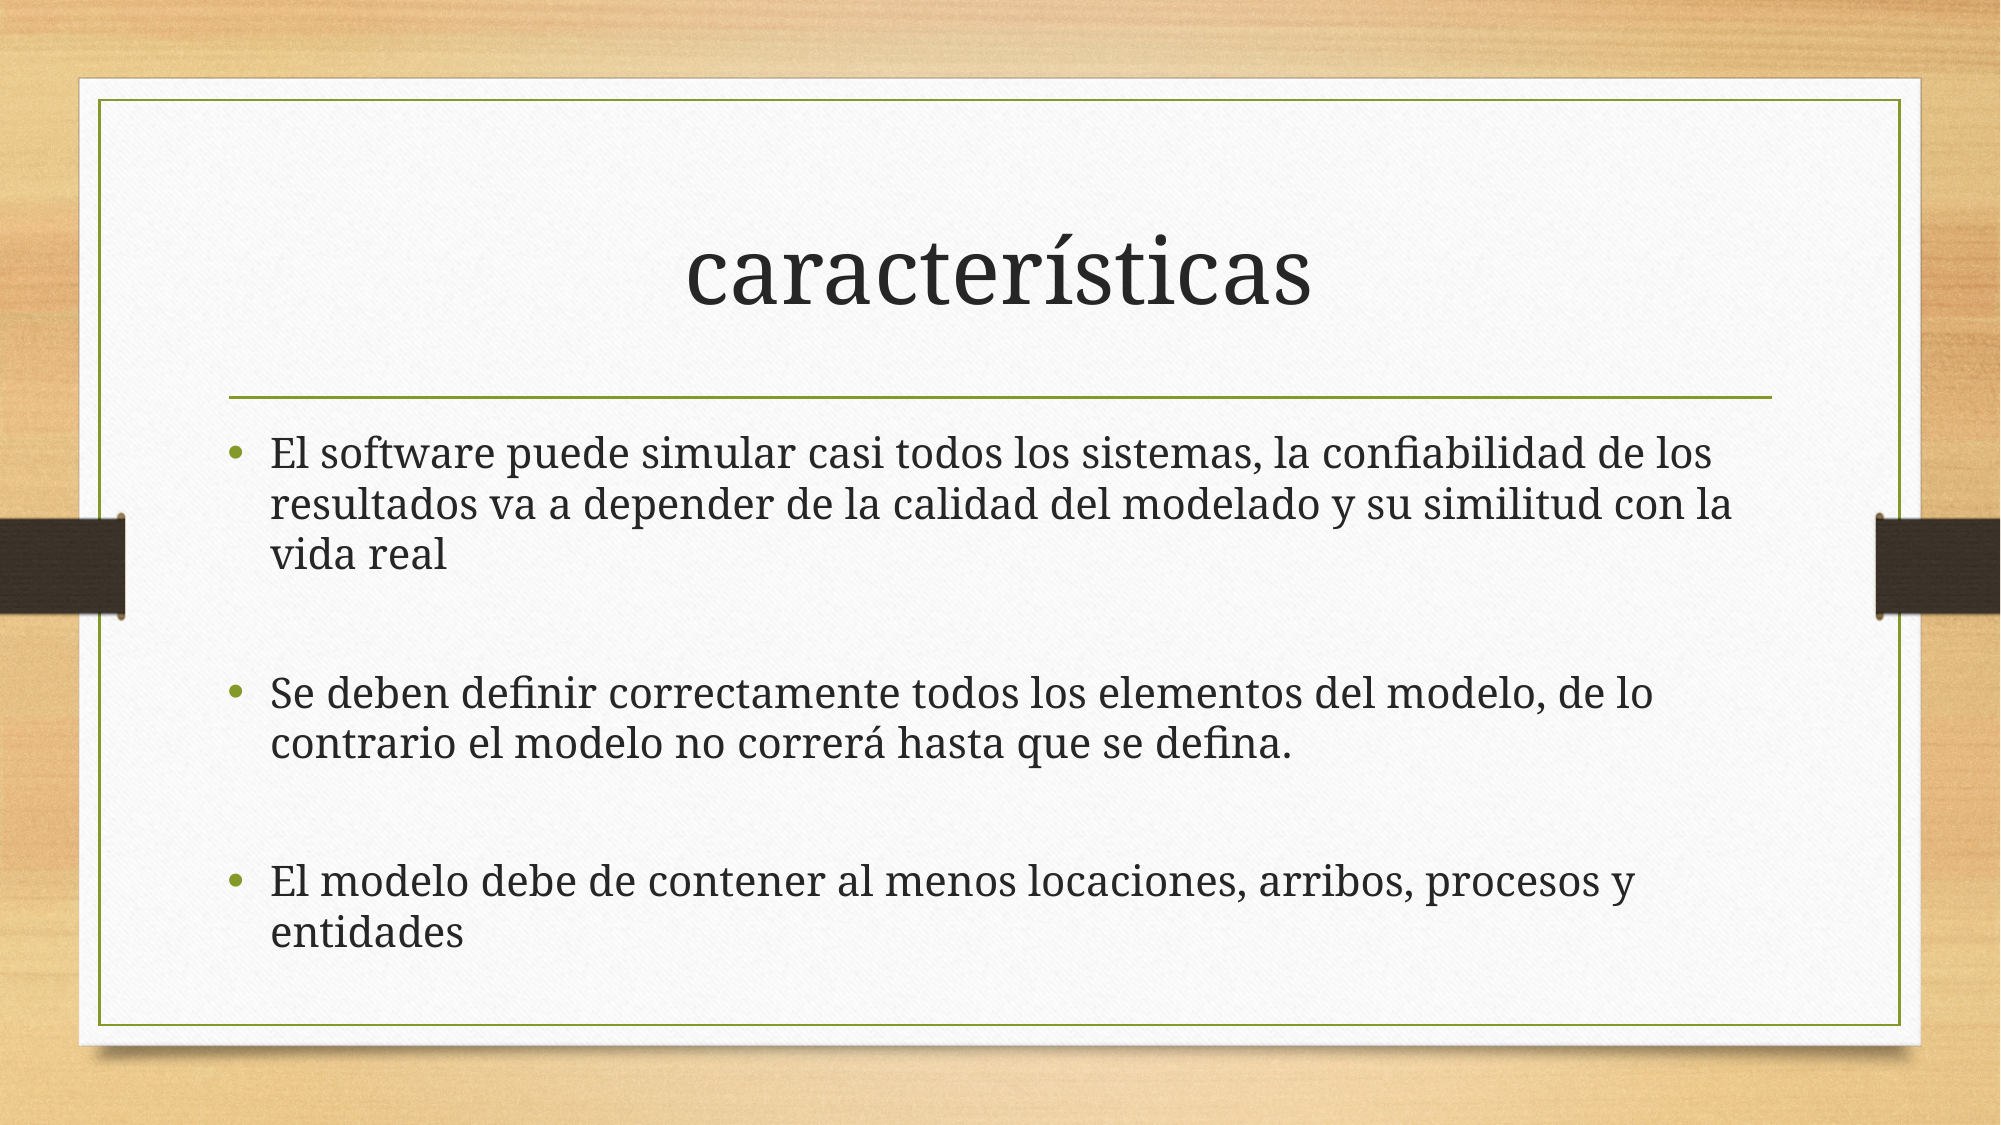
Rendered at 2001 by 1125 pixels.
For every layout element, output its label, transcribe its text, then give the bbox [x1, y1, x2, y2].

picture [0, 0, 2001, 1125]
list El software puede simular casi todos los sistemas, la confiabilidad de los resultados va a depender de la calidad del modelado y su similitud con la vida real Se deben definir correctamente todos los elementos del modelo, de lo contrario el modelo no correrá hasta que se defina. El modelo debe de contener al menos locaciones, arribos, procesos y entidades [212, 419, 1788, 964]
title características [212, 161, 1788, 375]
